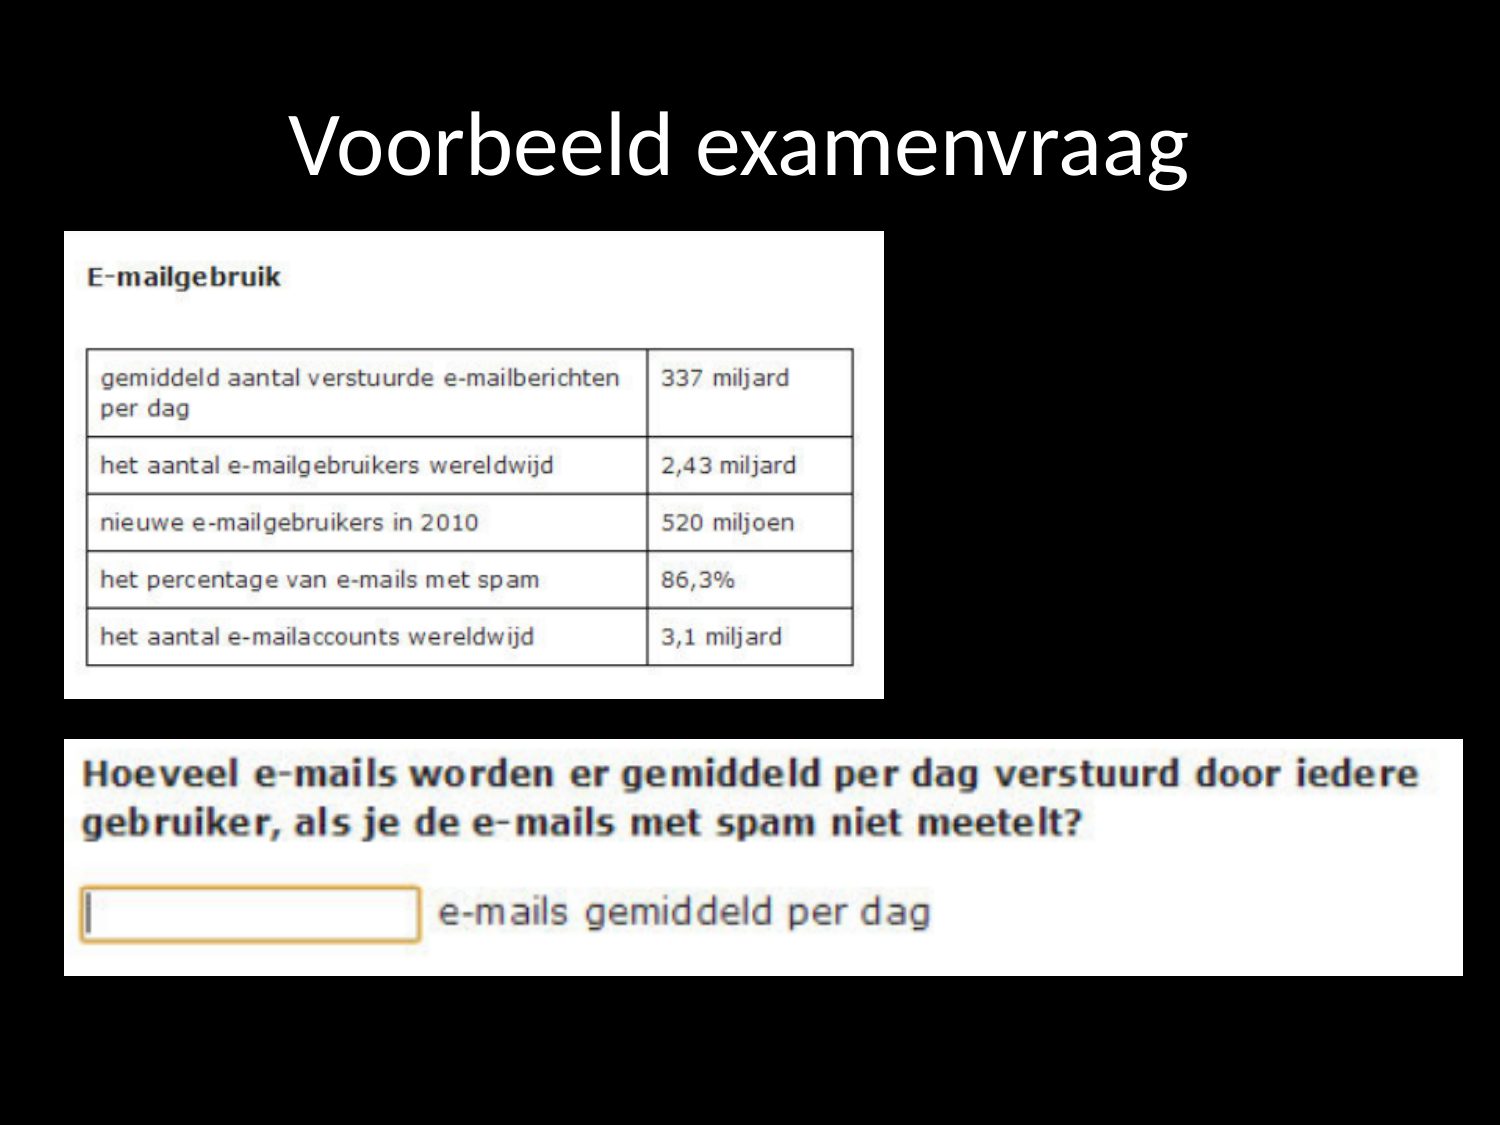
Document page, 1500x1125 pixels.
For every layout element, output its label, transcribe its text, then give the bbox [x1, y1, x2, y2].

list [64, 231, 884, 700]
title Voorbeeld examenvraag [75, 45, 1425, 233]
picture [64, 739, 1463, 977]
